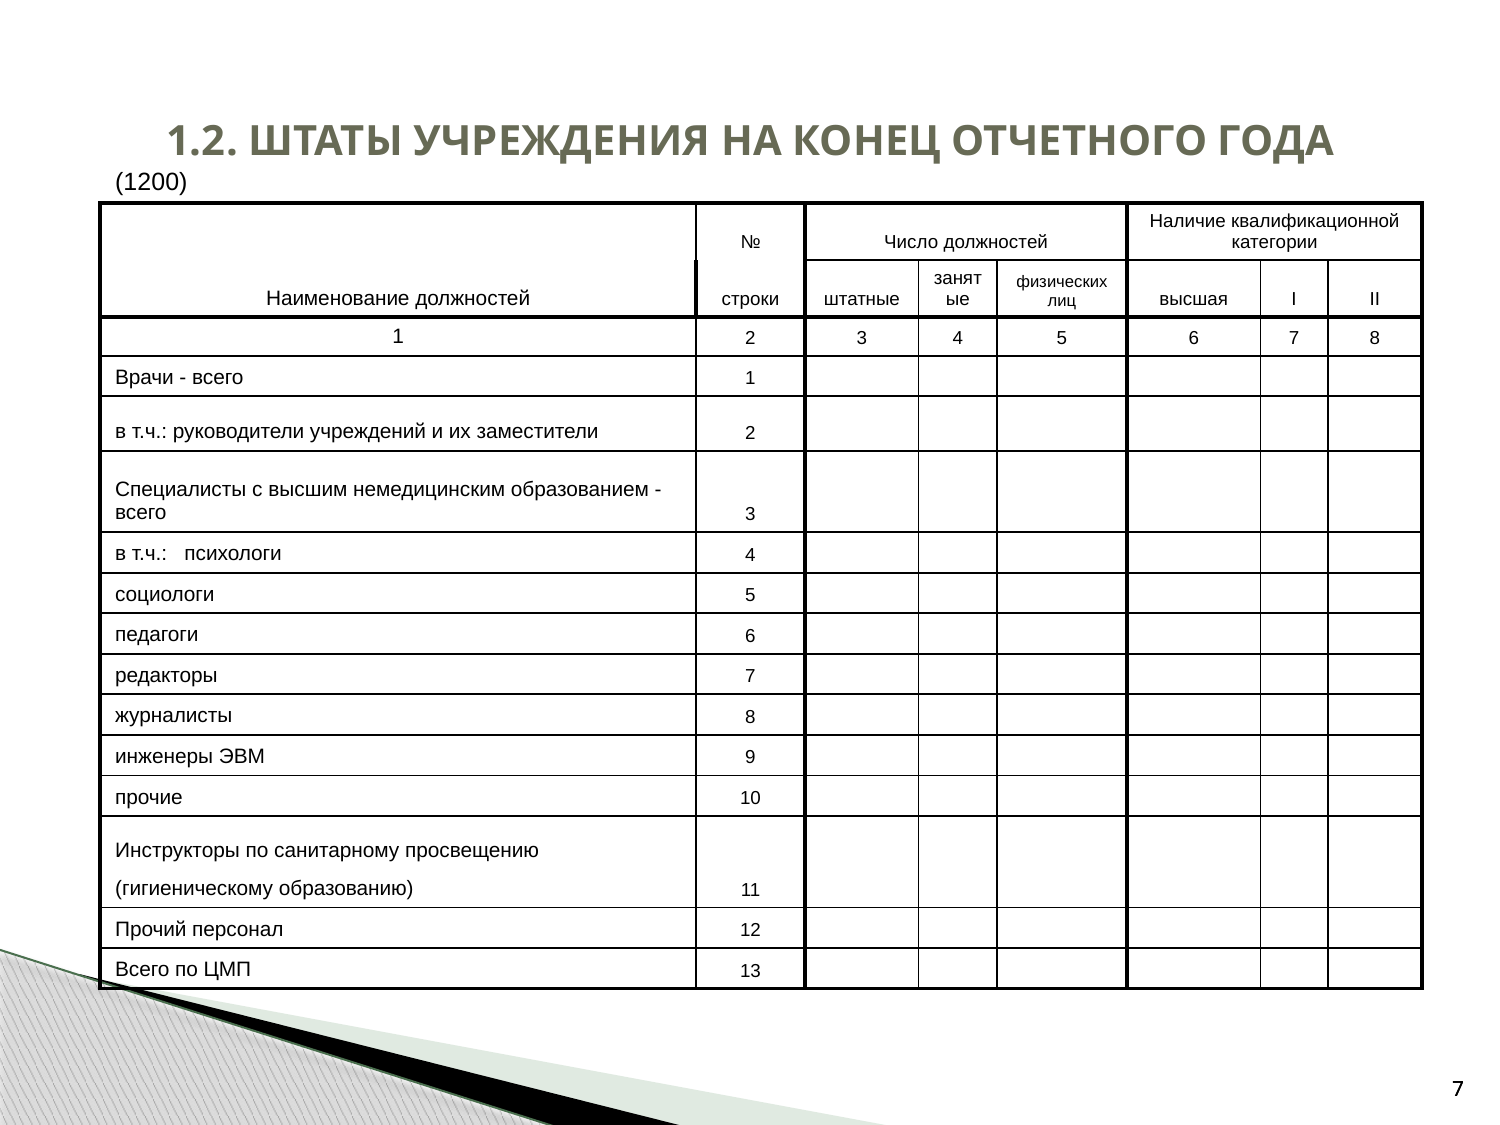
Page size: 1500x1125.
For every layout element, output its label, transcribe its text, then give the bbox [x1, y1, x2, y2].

table_cell [1329, 614, 1420, 653]
table_cell строки [698, 260, 803, 315]
table_cell Число должностей [807, 205, 1125, 259]
table_cell [1329, 776, 1420, 815]
table_cell [919, 949, 996, 987]
table_cell [1261, 949, 1327, 987]
table_cell [998, 949, 1125, 987]
table_header [1127, 66, 1231, 201]
table_cell [807, 695, 918, 734]
table_cell [998, 908, 1125, 947]
table_cell прочие [102, 776, 695, 815]
table_cell социологи [102, 574, 695, 612]
table_cell [1261, 614, 1327, 653]
table_cell [807, 614, 918, 653]
table_cell [919, 776, 996, 815]
table_cell [807, 397, 918, 450]
table_cell [1129, 452, 1260, 531]
table_cell 13 [697, 949, 803, 987]
table_cell 3 [697, 452, 803, 531]
table_cell педагоги [102, 614, 695, 653]
table_header [967, 66, 1127, 201]
table_cell [1261, 357, 1327, 395]
table_cell 8 [697, 695, 803, 734]
table_cell (гигиеническому образованию) [102, 869, 695, 907]
table_cell [1329, 695, 1420, 734]
table_cell [919, 736, 996, 775]
table_header [1231, 66, 1290, 201]
table_cell журналисты [102, 695, 695, 734]
table_cell [998, 695, 1125, 734]
table_cell Прочий персонал [102, 908, 695, 947]
table_cell [919, 655, 996, 693]
table_header [1290, 66, 1422, 201]
table_cell инженеры ЭВМ [102, 736, 695, 775]
table_cell [807, 817, 918, 907]
table_cell Всего по ЦМП [102, 949, 695, 987]
table_cell [1129, 397, 1260, 450]
table_cell [1129, 655, 1260, 693]
table_cell Специалисты с высшим немедицинским образованием - всего [102, 452, 695, 531]
table_cell [1129, 776, 1260, 815]
table_cell 5 [998, 319, 1125, 355]
table_cell [919, 397, 996, 450]
table_cell [1329, 908, 1420, 947]
table_cell [1129, 817, 1260, 907]
table_cell [1261, 655, 1327, 693]
table_cell [1329, 655, 1420, 693]
table_cell [1129, 574, 1260, 612]
table_cell [807, 908, 918, 947]
table_cell [919, 357, 996, 395]
table_cell [113, 990, 542, 1125]
slide_number 7 [1418, 1051, 1479, 1112]
table_cell [807, 452, 918, 531]
table_cell [998, 776, 1125, 815]
table_cell [919, 695, 996, 734]
table_cell Наименование должностей [102, 205, 695, 315]
table_cell [919, 533, 996, 572]
table_cell 10 [697, 776, 803, 815]
table_cell [1329, 533, 1420, 572]
table_cell 2 [697, 319, 803, 355]
table_cell [807, 736, 918, 775]
table_cell [1329, 817, 1420, 907]
table_cell [1261, 452, 1327, 531]
table_cell I [1261, 261, 1327, 315]
table_cell 12 [697, 908, 803, 947]
table_cell [807, 655, 918, 693]
table_cell [919, 452, 996, 531]
table_cell [998, 397, 1125, 450]
table_header [918, 66, 967, 201]
table_cell в т.ч.: руководители учреждений и их заместители [102, 397, 695, 450]
table_cell [1261, 574, 1327, 612]
table_cell Врачи - всего [102, 357, 695, 395]
table_cell [1129, 357, 1260, 395]
table_cell занятые [919, 261, 996, 315]
table_cell высшая [1129, 261, 1260, 315]
table_cell [1129, 949, 1260, 987]
table_cell II [1329, 261, 1420, 315]
table_cell [998, 574, 1125, 612]
table_cell 7 [1261, 319, 1327, 355]
table_cell [1261, 533, 1327, 572]
table_cell 8 [1329, 319, 1420, 355]
table_cell [1261, 776, 1327, 815]
table_cell [174, 1013, 525, 1125]
table_cell [1329, 357, 1420, 395]
table_cell 4 [919, 319, 996, 355]
table_cell 9 [697, 736, 803, 775]
table_cell Инструкторы по санитарному просвещению [102, 817, 695, 869]
table_cell 4 [697, 533, 803, 572]
table_cell 2 [697, 397, 803, 450]
table_cell [919, 574, 996, 612]
table_cell [1261, 817, 1327, 907]
table_cell [998, 452, 1125, 531]
table_cell 1 [697, 357, 803, 395]
table_cell [1129, 695, 1260, 734]
table_cell редакторы [102, 655, 695, 693]
table_cell штатные [807, 261, 918, 315]
table_cell 5 [697, 574, 803, 612]
table_cell [807, 949, 918, 987]
table_cell [919, 817, 996, 907]
table_cell [1129, 533, 1260, 572]
table_cell [1129, 614, 1260, 653]
table_cell [998, 357, 1125, 395]
title 1.2. ШТАТЫ УЧРЕЖДЕНИЯ НА КОНЕЦ ОТЧЕТНОГО ГОДА [75, 45, 1425, 233]
table_cell [807, 776, 918, 815]
table_cell [1329, 452, 1420, 531]
table_cell [1129, 908, 1260, 947]
table_cell [1261, 695, 1327, 734]
table_cell в т.ч.: психологи [102, 533, 695, 572]
table_cell физических лиц [998, 261, 1125, 315]
table_cell Наличие квалификационной категории [1129, 205, 1420, 259]
table_cell [807, 533, 918, 572]
table_cell [998, 533, 1125, 572]
table_cell [919, 614, 996, 653]
table_header [696, 66, 805, 201]
table_cell 1 [102, 319, 695, 355]
table_cell 7 [697, 655, 803, 693]
table_cell [998, 736, 1125, 775]
table_cell [1329, 397, 1420, 450]
table_cell [1329, 574, 1420, 612]
table_cell [1261, 397, 1327, 450]
table_cell [1329, 736, 1420, 775]
table_cell [1129, 736, 1260, 775]
table_cell [0, 953, 98, 986]
table_cell [1261, 736, 1327, 775]
table_header [805, 66, 918, 201]
table_cell 3 [807, 319, 918, 355]
table_cell [919, 908, 996, 947]
table_cell 6 [697, 614, 803, 653]
table_cell № [697, 205, 803, 260]
table_cell [1329, 949, 1420, 987]
table_header (1200) [100, 66, 696, 201]
table_cell [807, 574, 918, 612]
table_cell [998, 655, 1125, 693]
table_cell [998, 817, 1125, 907]
table_cell [998, 614, 1125, 653]
table_cell 11 [697, 817, 803, 907]
table_cell 6 [1129, 319, 1260, 355]
table_cell [807, 357, 918, 395]
table_cell [1261, 908, 1327, 947]
